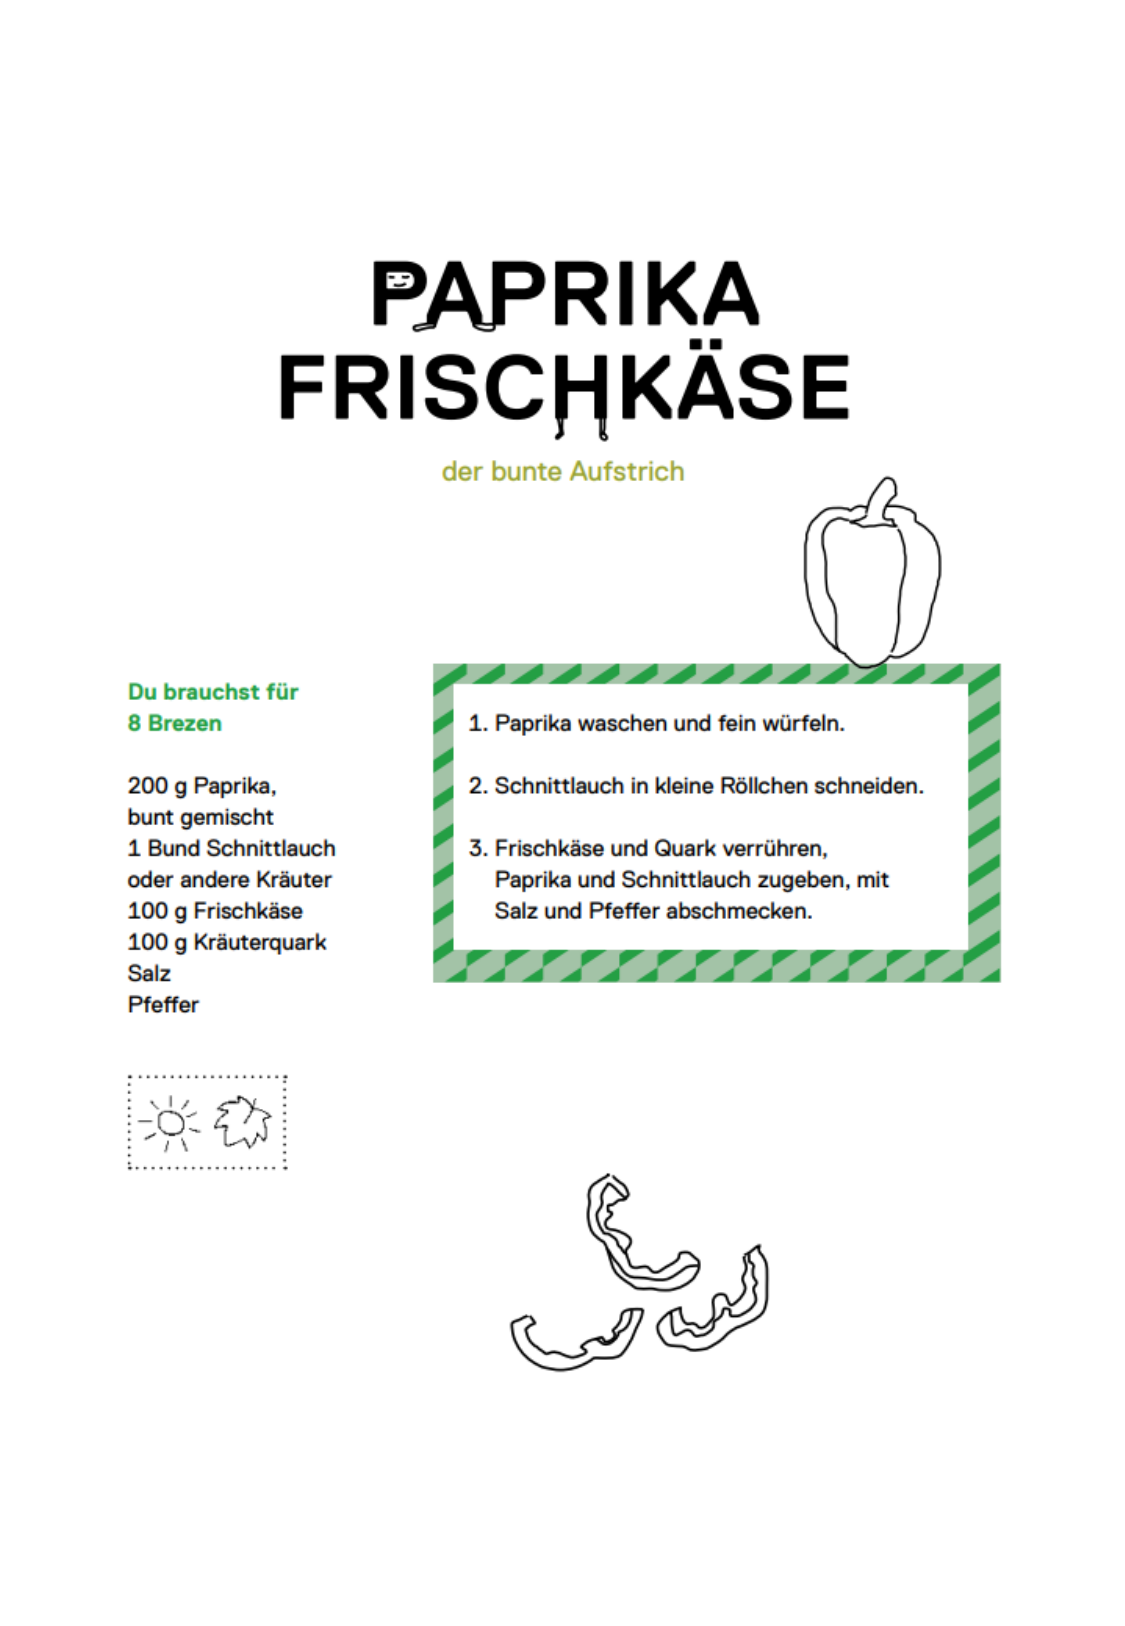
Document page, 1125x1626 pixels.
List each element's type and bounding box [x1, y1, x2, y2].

picture [22, 229, 1103, 1449]
